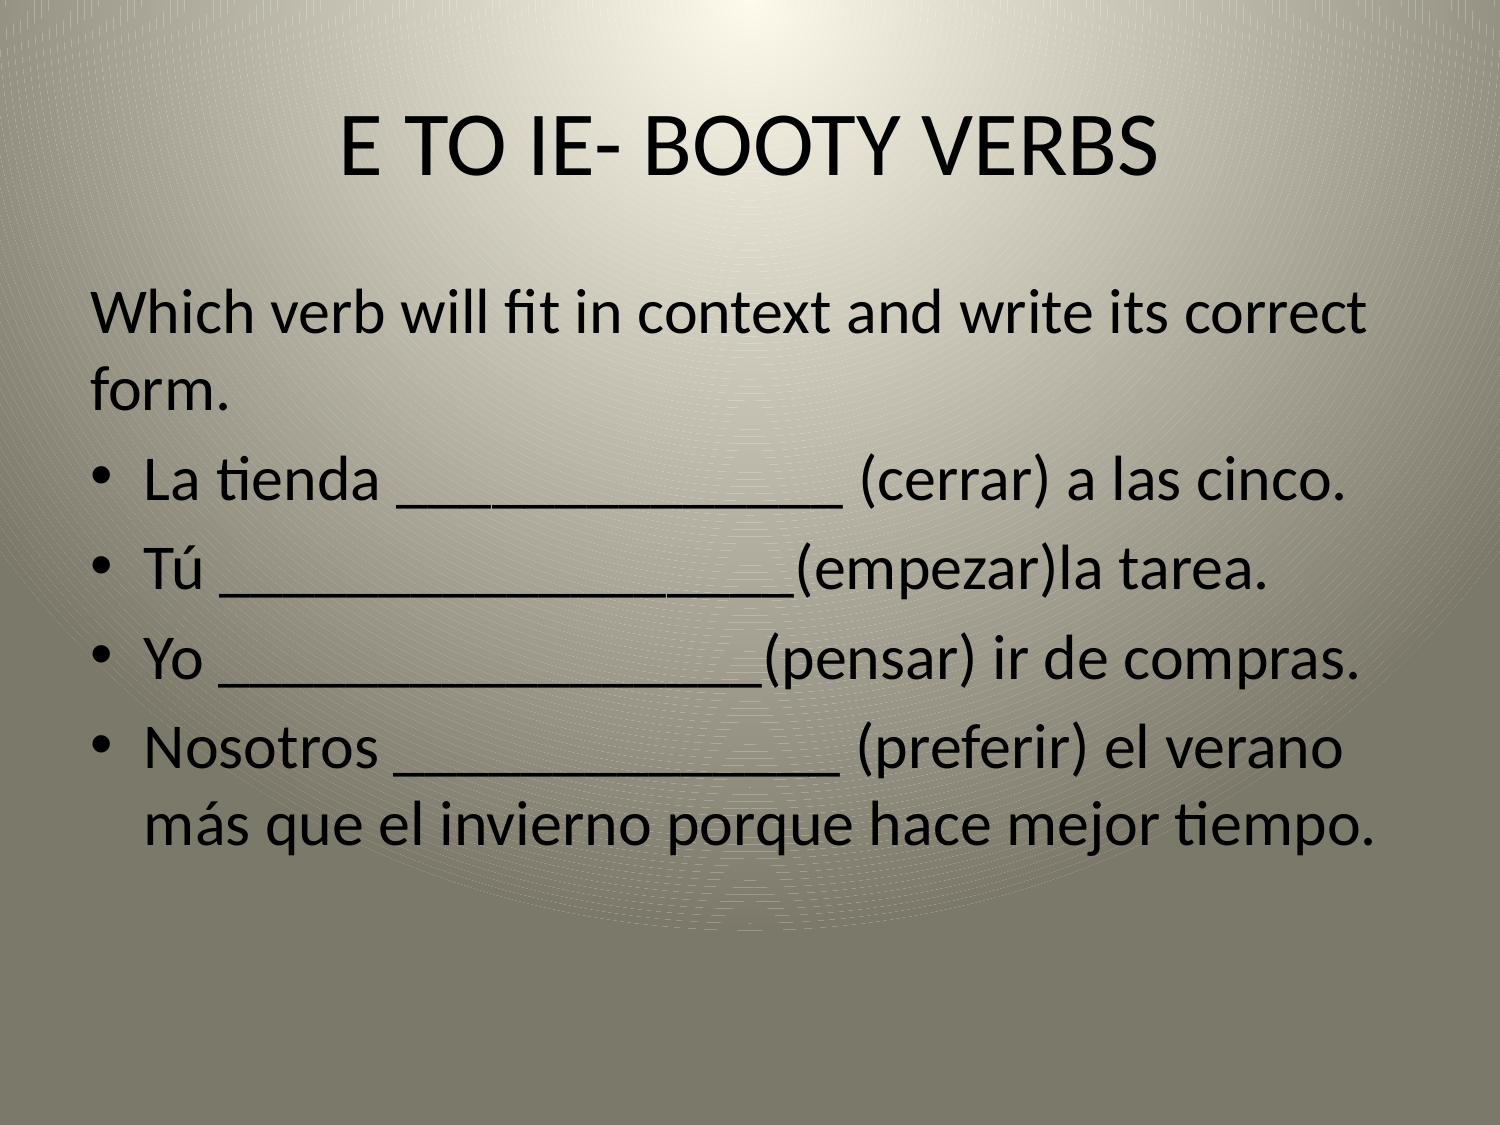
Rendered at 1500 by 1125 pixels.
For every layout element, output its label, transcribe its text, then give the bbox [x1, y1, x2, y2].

title E TO IE- BOOTY VERBS [75, 45, 1425, 233]
list Which verb will fit in context and write its correct form. La tienda ______________ (cerrar) a las cinco. Tú __________________(empezar)la tarea. Yo _________________(pensar) ir de compras. Nosotros ______________ (preferir) el verano más que el invierno porque hace mejor tiempo. [75, 262, 1425, 1005]
